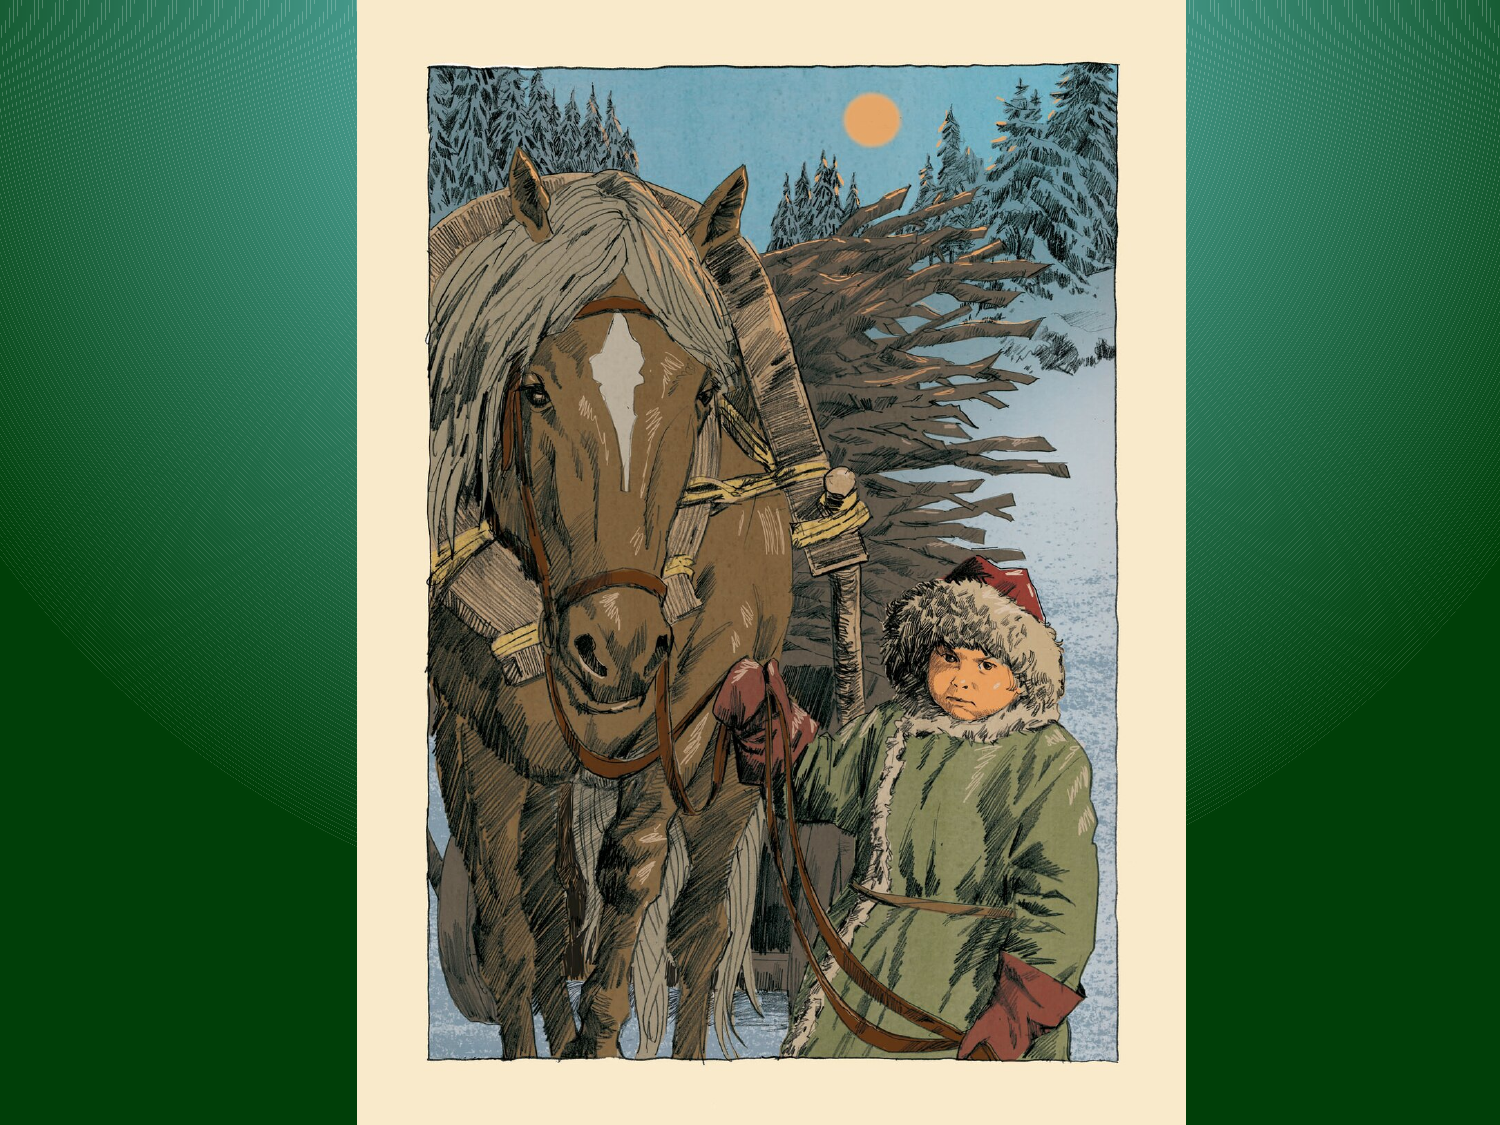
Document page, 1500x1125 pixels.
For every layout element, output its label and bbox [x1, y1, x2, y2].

list [357, 0, 1186, 1125]
